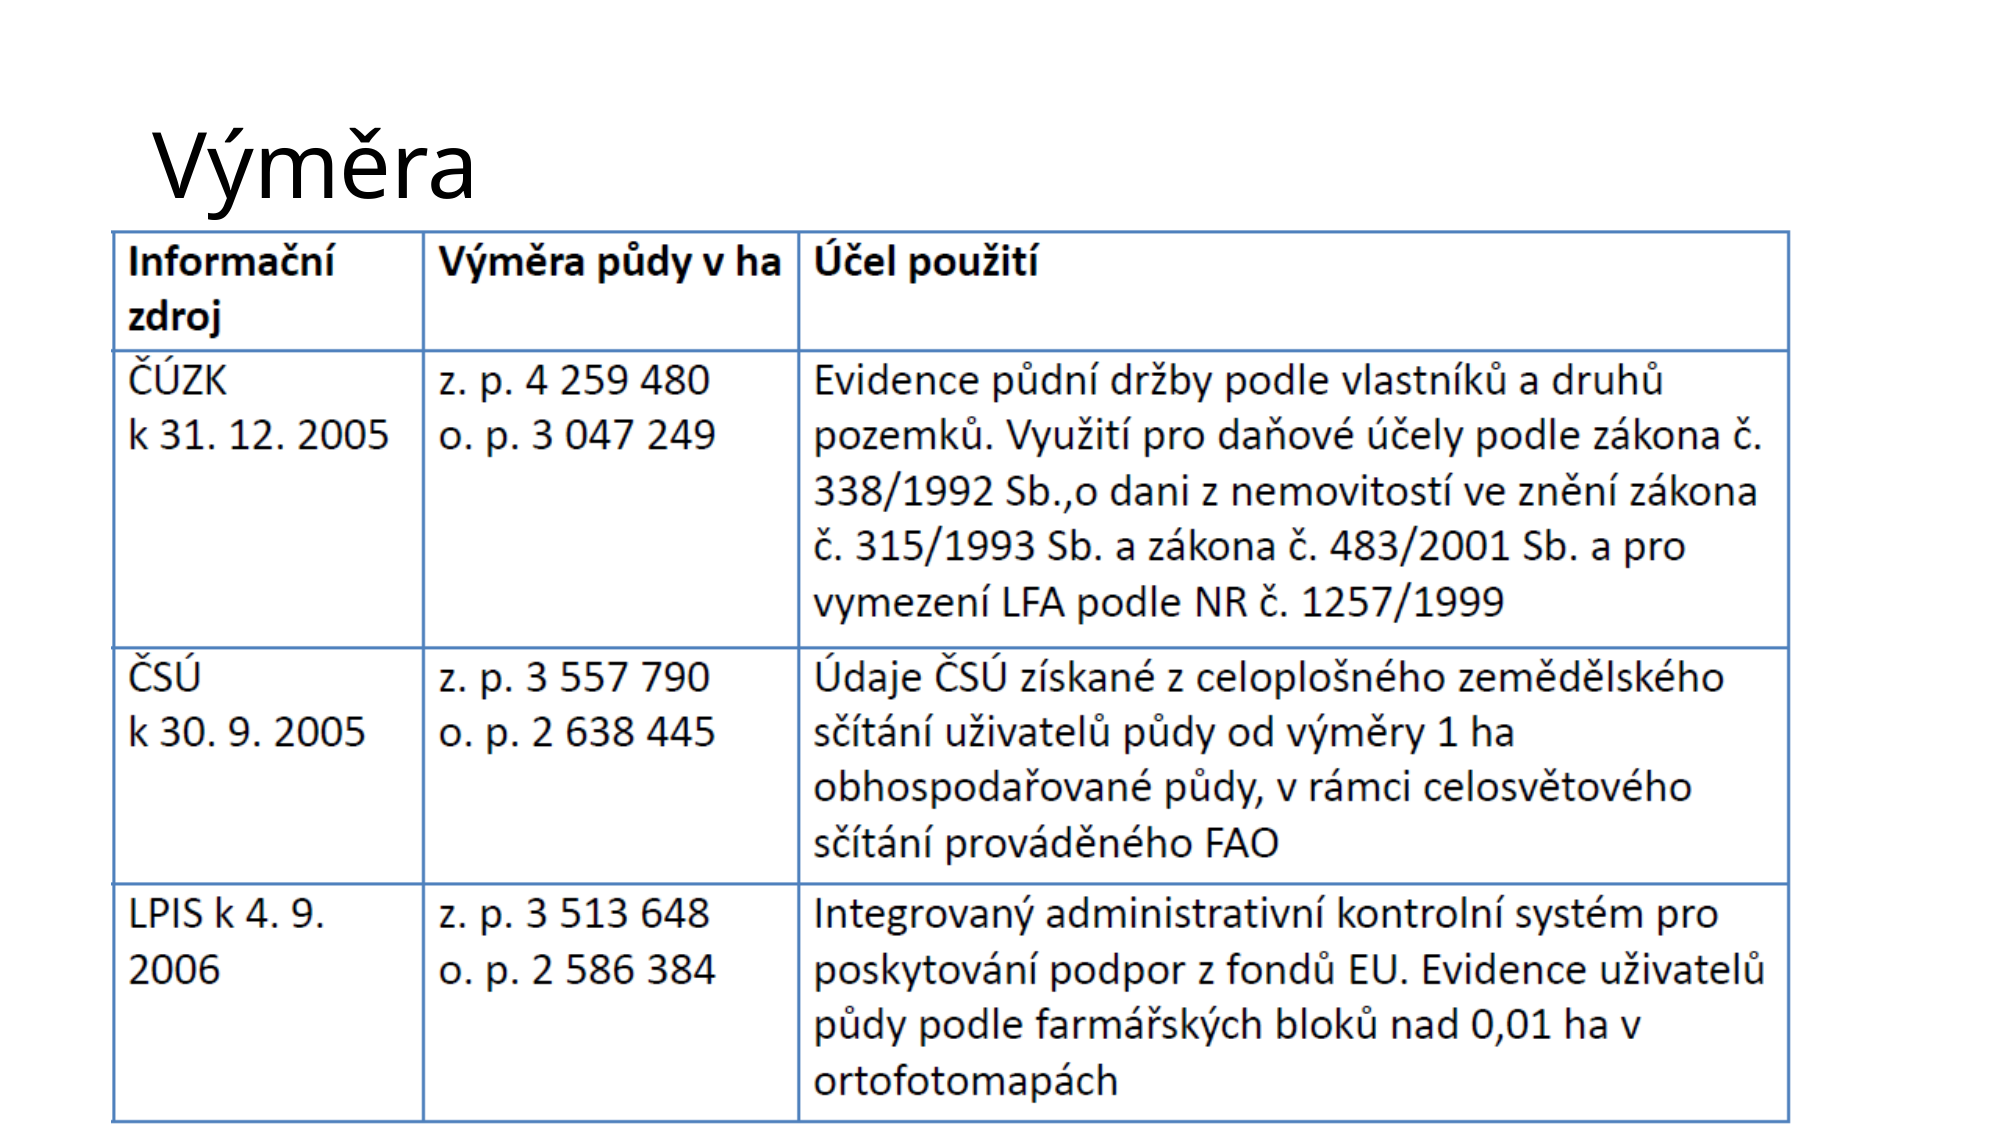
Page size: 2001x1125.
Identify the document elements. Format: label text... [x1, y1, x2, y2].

picture [111, 229, 1792, 1125]
title Výměra [137, 59, 1863, 278]
